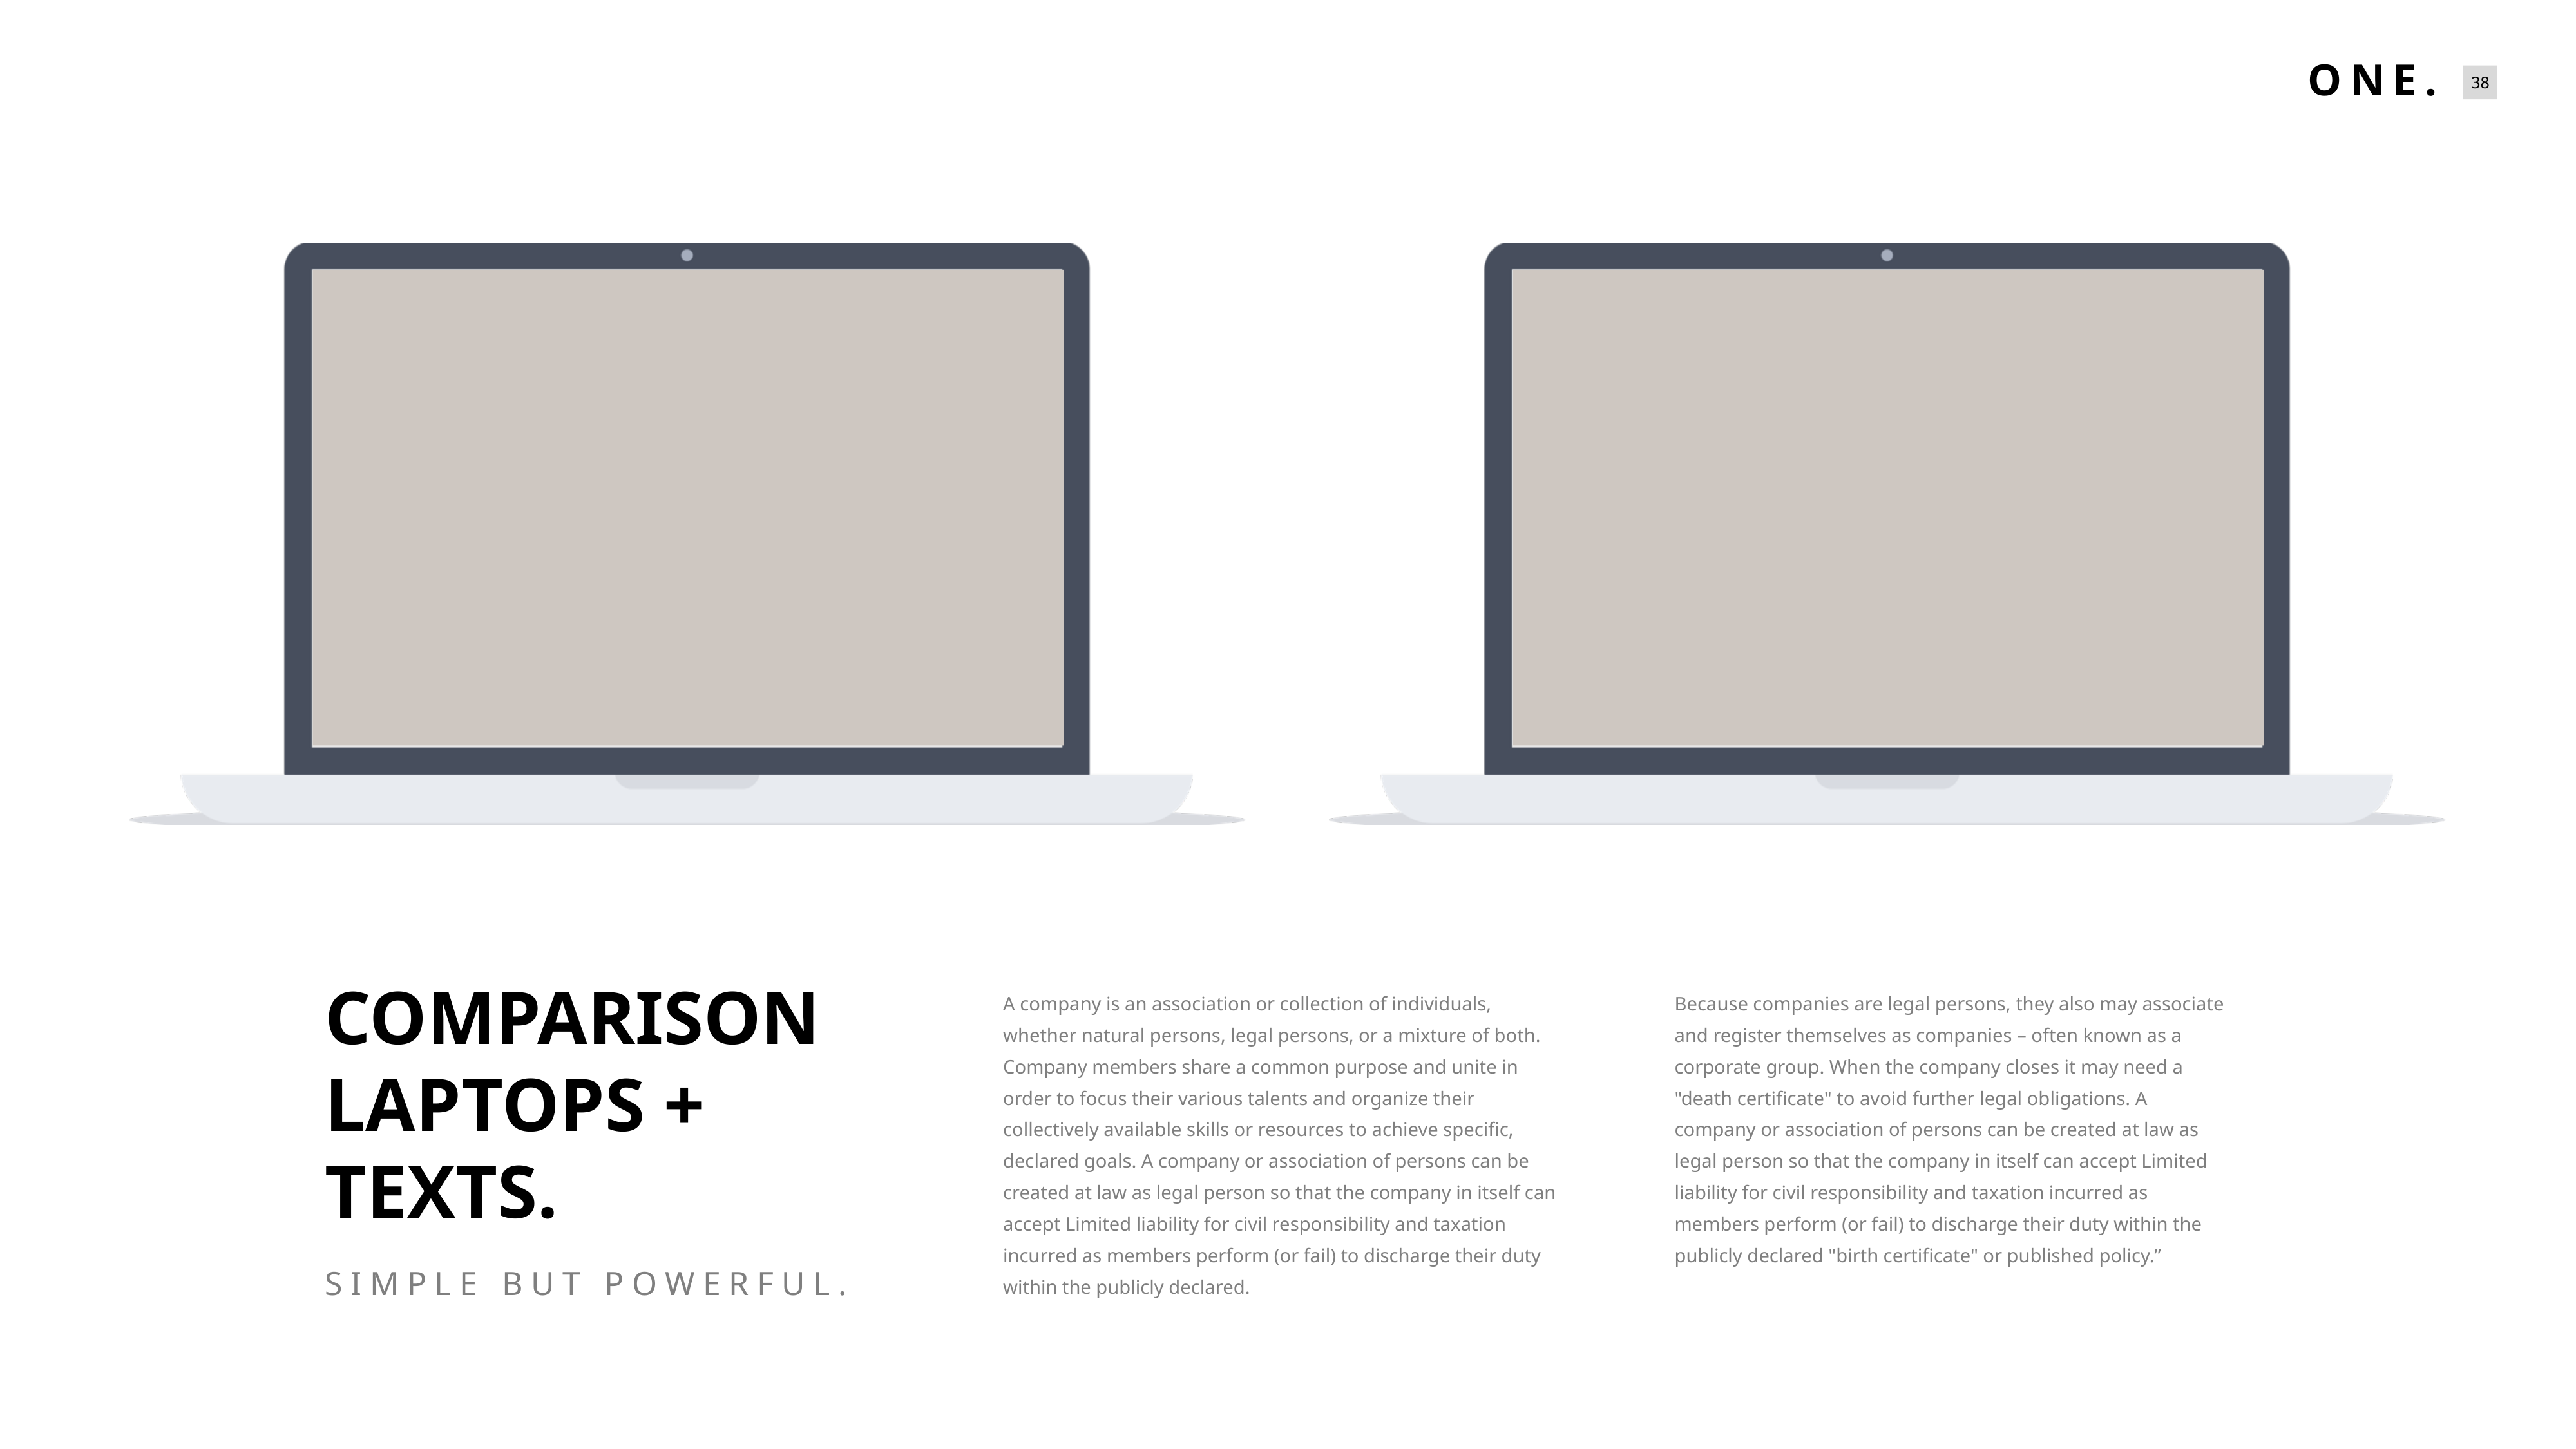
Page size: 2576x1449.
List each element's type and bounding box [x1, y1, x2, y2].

text_box [315, 967, 2251, 1307]
picture [127, 243, 1248, 825]
picture [1328, 243, 2448, 825]
